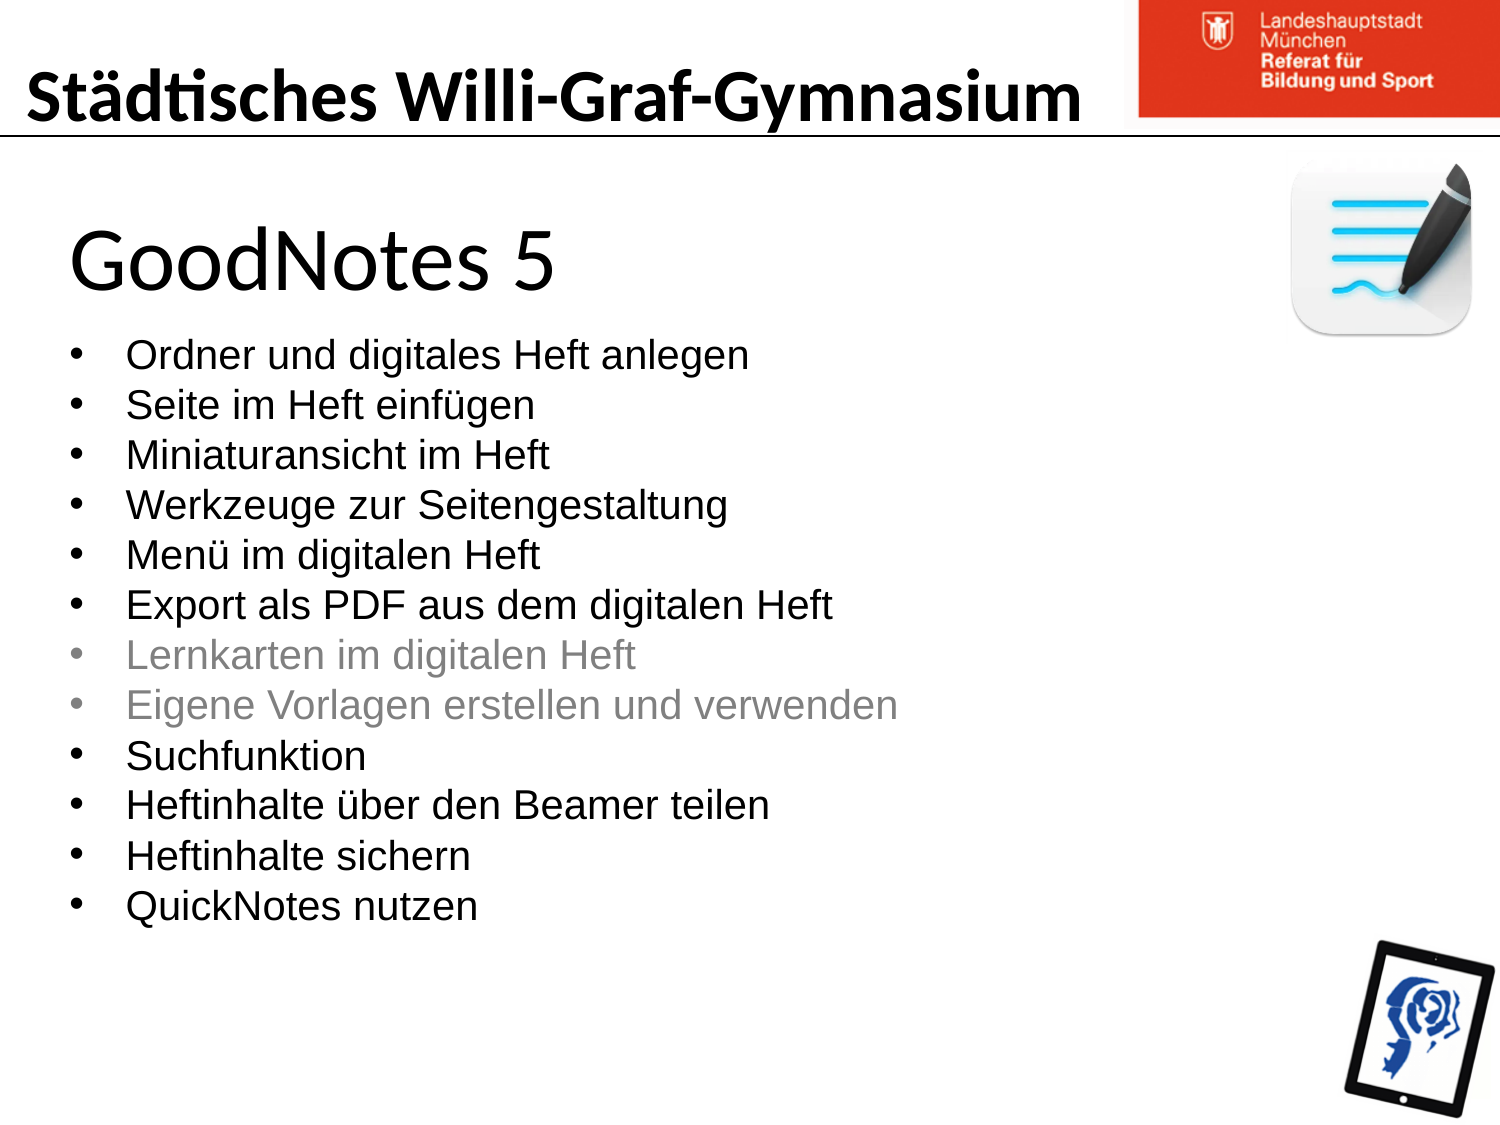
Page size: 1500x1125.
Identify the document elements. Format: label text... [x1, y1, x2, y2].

picture [1124, 0, 1500, 129]
subtitle Ordner und digitales Heft anlegen Seite im Heft einfügen Miniaturansicht im Heft Werkzeuge zur Seitengestaltung Menü im digitalen Heft Export als PDF aus dem digitalen Heft Lernkarten im digitalen Heft Eigene Vorlagen erstellen und verwenden Suchfunktion Heftinhalte über den Beamer teilen Heftinhalte sichern QuickNotes nutzen [54, 320, 1287, 1091]
picture [1338, 934, 1500, 1124]
title GoodNotes 5 [54, 190, 1280, 320]
picture [1285, 150, 1483, 344]
